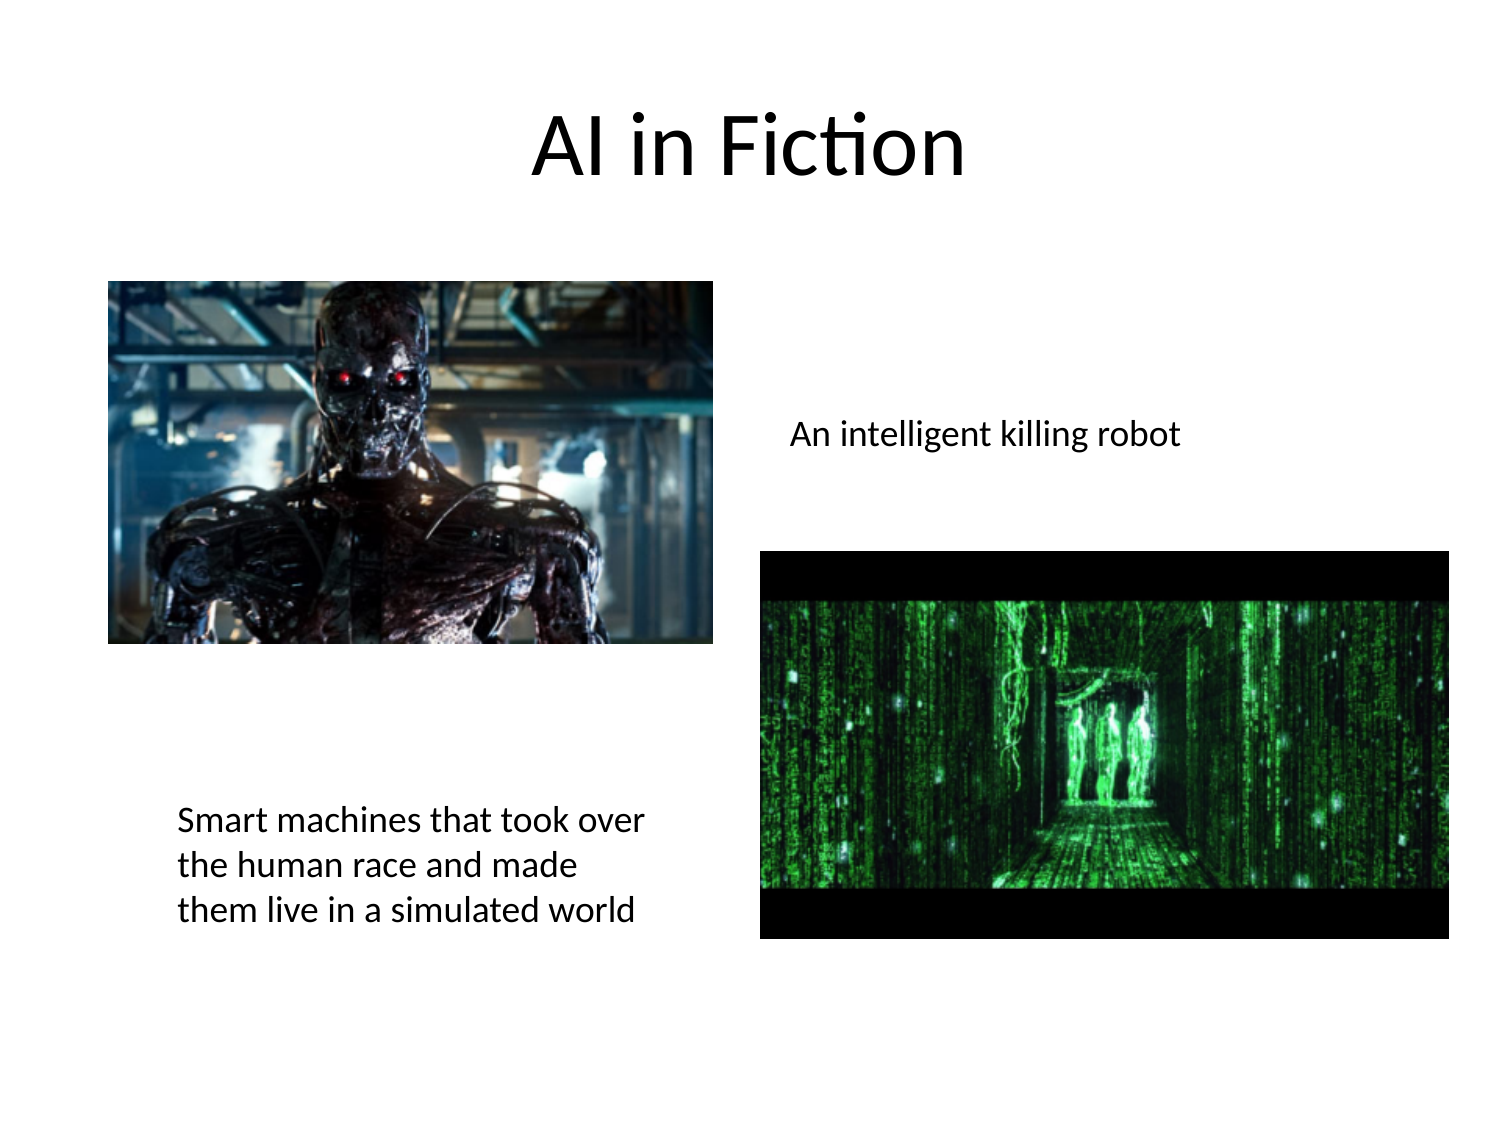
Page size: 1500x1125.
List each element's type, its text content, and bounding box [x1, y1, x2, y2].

title AI in Fiction [75, 45, 1425, 233]
picture [108, 280, 713, 644]
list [760, 551, 1450, 940]
text_box An intelligent killing robot [774, 401, 1325, 462]
text_box Smart machines that took over the human race and made them live in a simulated world [162, 787, 675, 938]
